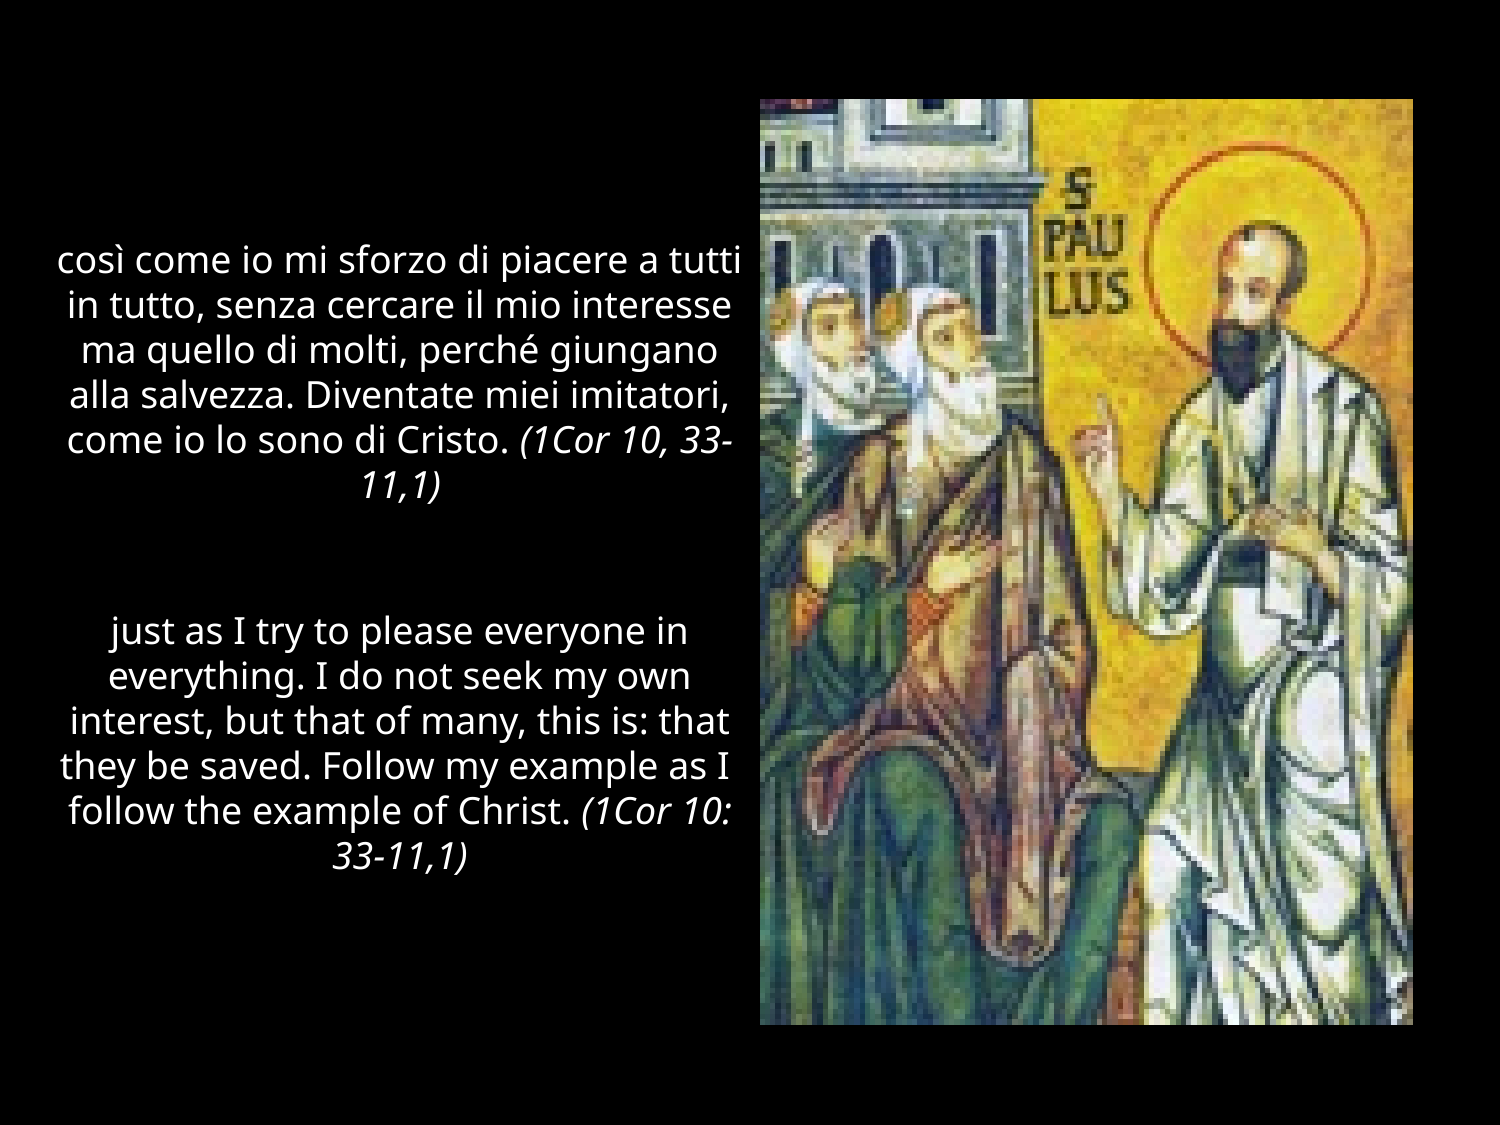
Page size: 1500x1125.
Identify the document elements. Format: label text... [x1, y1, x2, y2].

title così come io mi sforzo di piacere a tutti in tutto, senza cercare il mio interesse ma quello di molti, perché giungano alla salvezza. Diventate miei imitatori, come io lo sono di Cristo. (1Cor 10, 33-11,1) [37, 324, 760, 463]
text_box just as I try to please everyone in everything. I do not seek my own interest, but that of many, this is: that they be saved. Follow my example as I follow the example of Christ. (1Cor 10: 33-11,1) [37, 599, 760, 885]
picture [760, 99, 1413, 1025]
